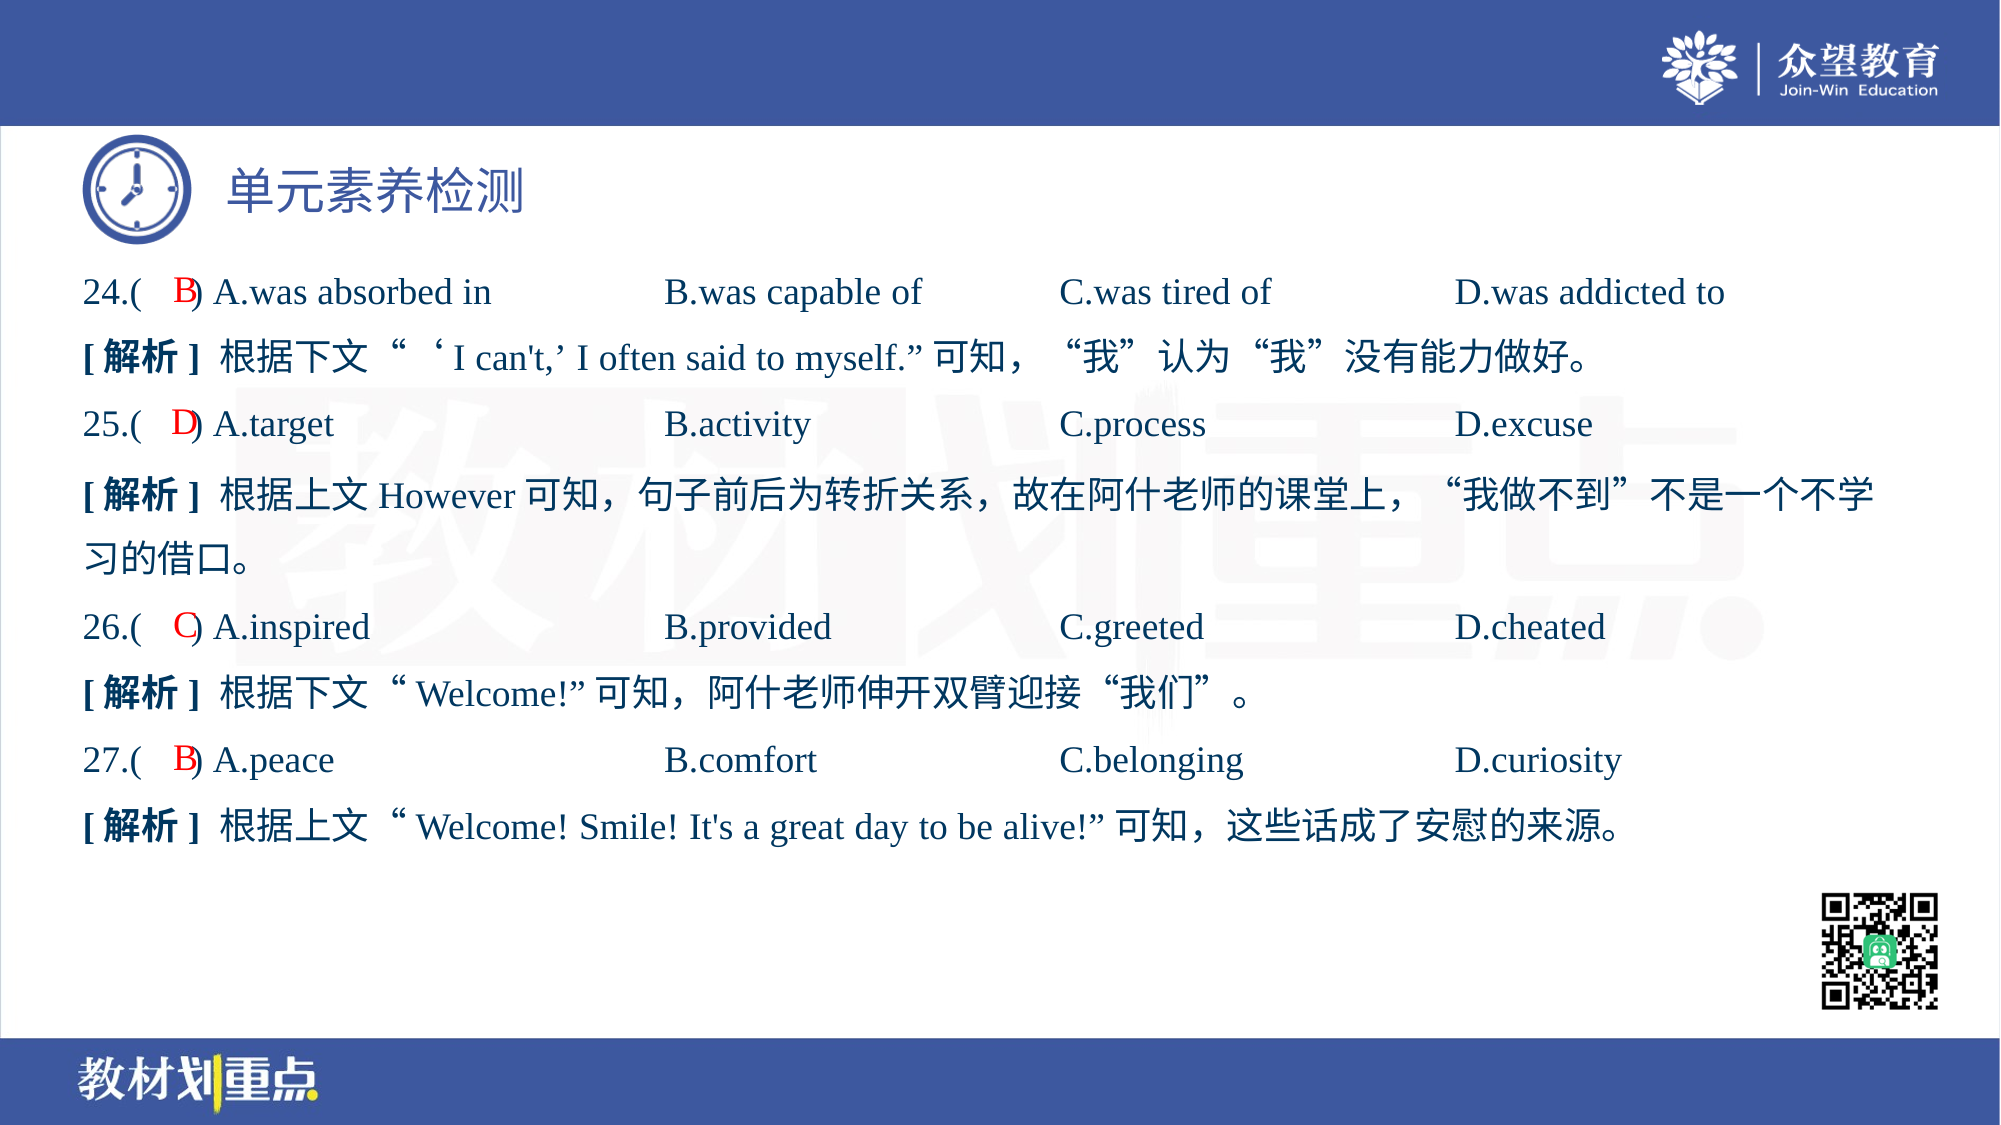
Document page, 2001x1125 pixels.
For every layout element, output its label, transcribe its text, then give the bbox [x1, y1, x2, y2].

text_box [解析] 根据下文“Welcome!”可知，阿什老师伸开双臂迎接“我们”。 [82, 649, 1817, 707]
text_box 27.( ) A.peace B.comfort C.belonging D.curiosity [82, 715, 1817, 774]
text_box B [159, 245, 212, 304]
text_box B [159, 713, 212, 772]
text_box 24.( ) A.was absorbed in B.was capable of C.was tired of D.was addicted to [82, 247, 1817, 306]
text_box 26.( ) A.inspired B.provided C.greeted D.cheated [82, 582, 1817, 641]
text_box C [159, 580, 212, 639]
text_box [解析] 根据上文However可知，句子前后为转折关系，故在阿什老师的课堂上，“我做不到”不是一个不学 习的借口。 [82, 446, 1817, 574]
text_box 25.( ) A.target B.activity C.process D.excuse [82, 379, 1817, 438]
text_box [解析] 根据下文“‘I can't,’ I often said to myself.”可知，“我”认为“我”没有能力做好。 [82, 313, 1817, 371]
picture [0, 0, 2000, 1125]
text_box [解析] 根据上文“Welcome! Smile! It's a great day to be alive!”可知，这些话成了安慰的来源。 [82, 782, 1817, 840]
text_box D [157, 377, 212, 436]
